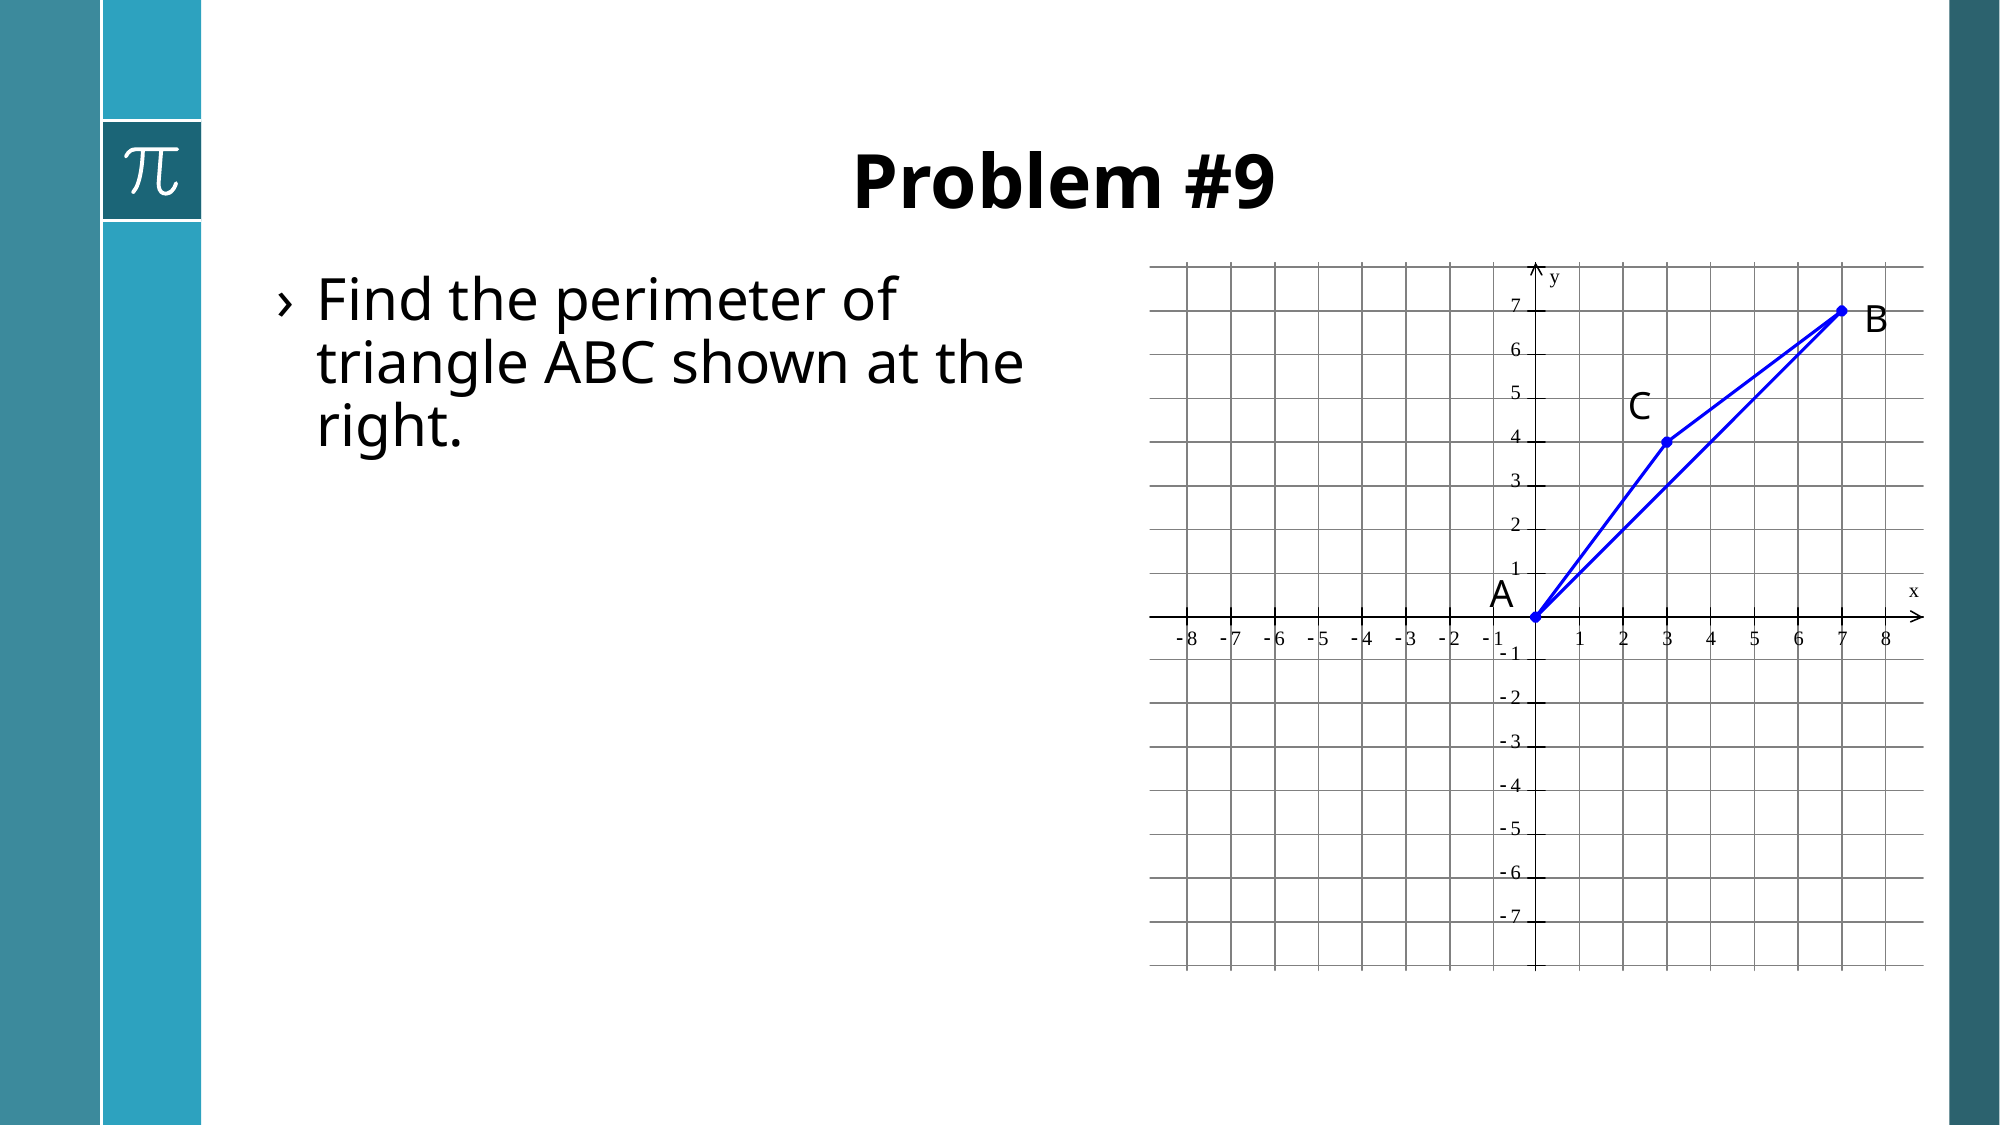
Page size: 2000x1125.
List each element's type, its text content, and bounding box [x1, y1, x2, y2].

title Problem #9 [261, 29, 1867, 233]
list Find the perimeter of triangle ABC shown at the right. [261, 262, 1100, 1013]
picture [1149, 262, 1925, 972]
